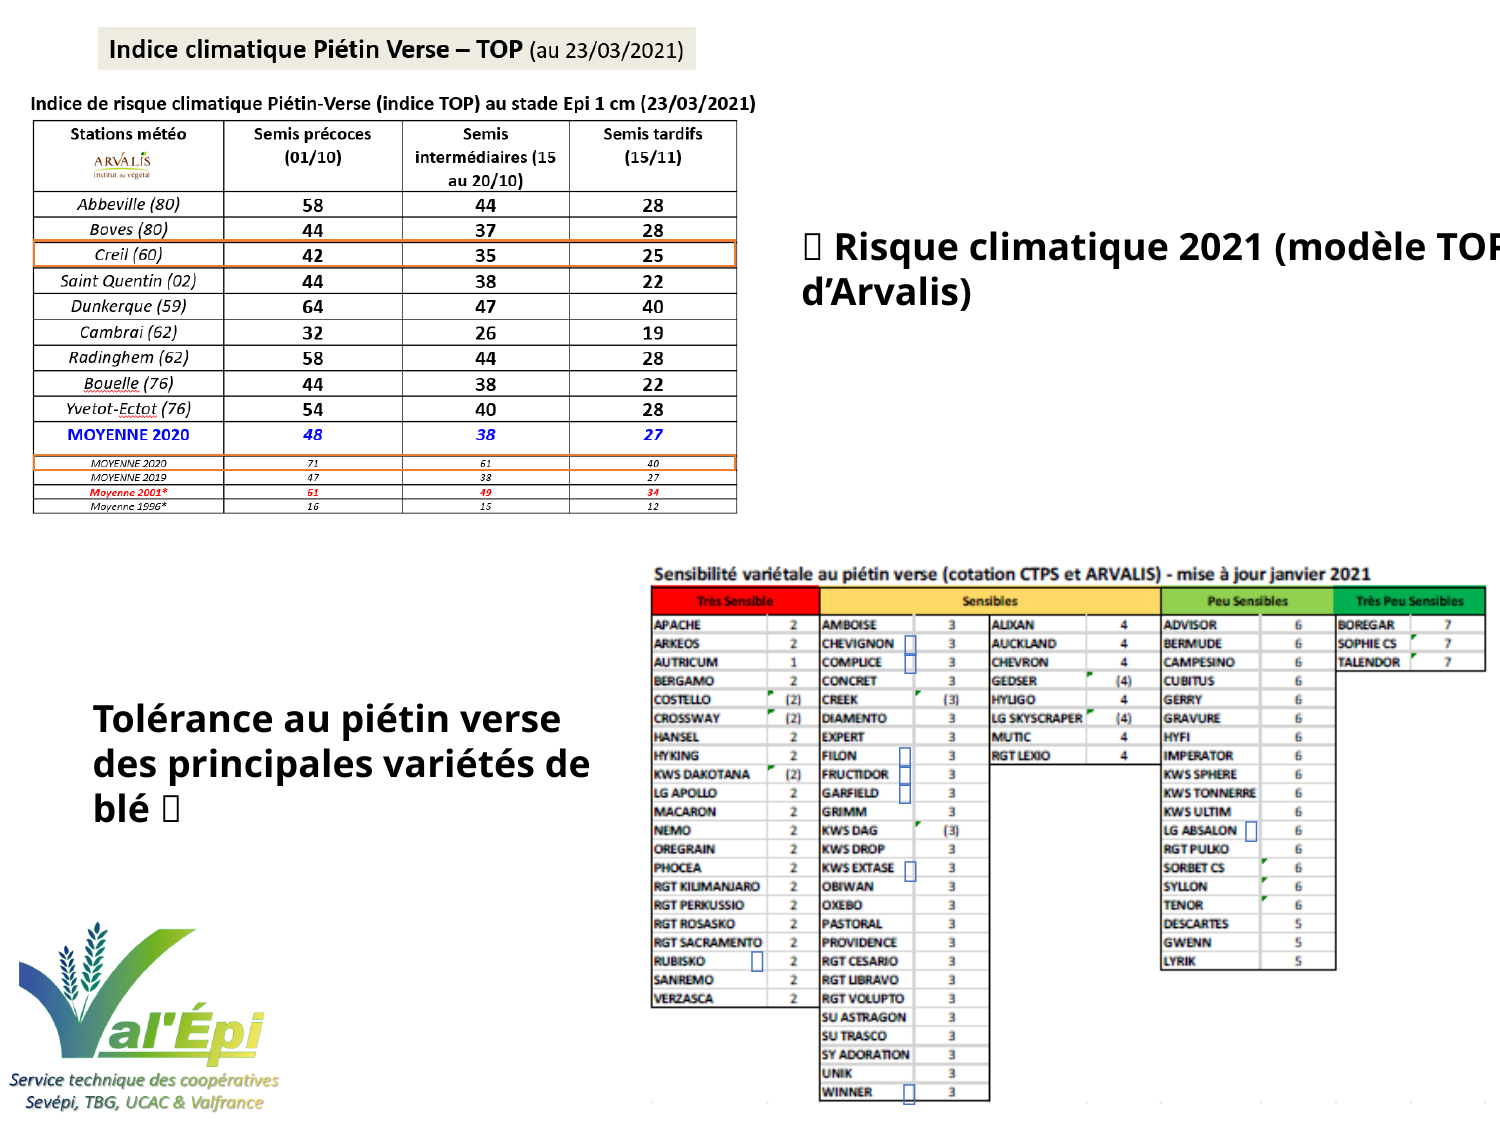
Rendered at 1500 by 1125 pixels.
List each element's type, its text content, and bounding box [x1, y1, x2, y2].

picture [4, 920, 285, 1124]
text_box Tolérance au piétin verse des principales variétés de blé  [78, 687, 602, 837]
picture [21, 19, 763, 519]
picture [602, 538, 1500, 1124]
text_box  Risque climatique 2021 (modèle TOP d’Arvalis) [786, 215, 1500, 321]
